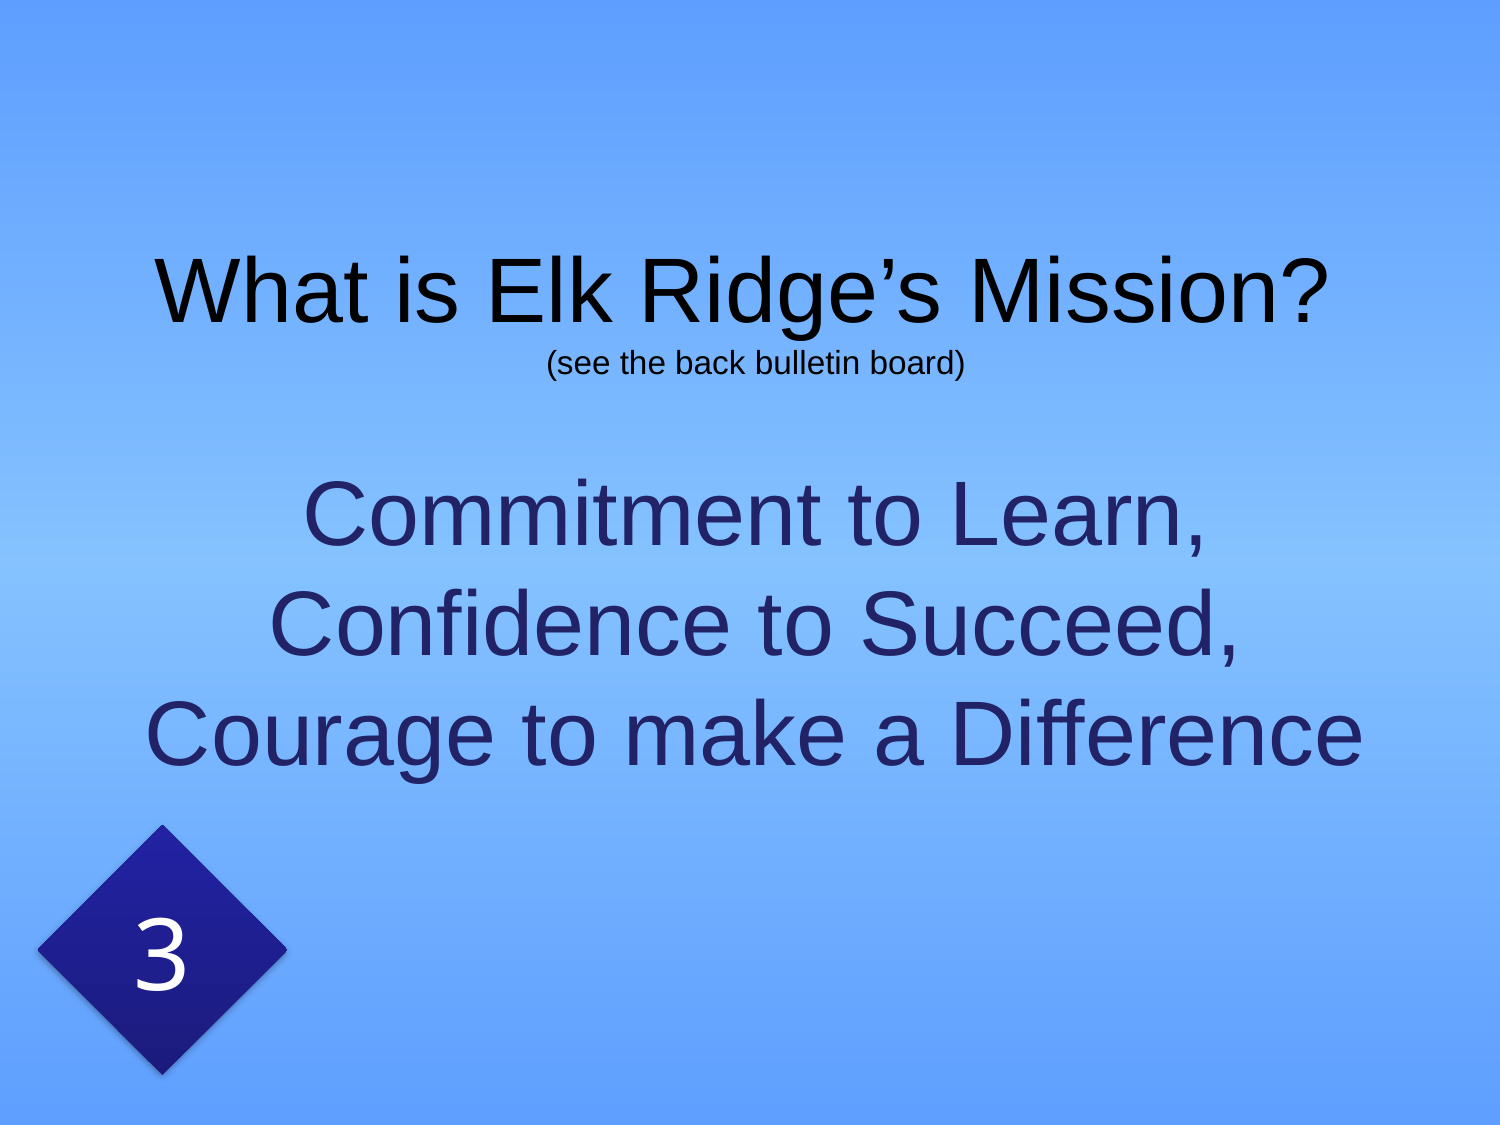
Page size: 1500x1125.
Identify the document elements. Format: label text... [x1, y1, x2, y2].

text_box 3 [37, 825, 288, 1075]
text_box Commitment to Learn, Confidence to Succeed, Courage to make a Difference [112, 450, 1400, 788]
title What is Elk Ridge’s Mission? (see the back bulletin board) [112, 137, 1401, 476]
